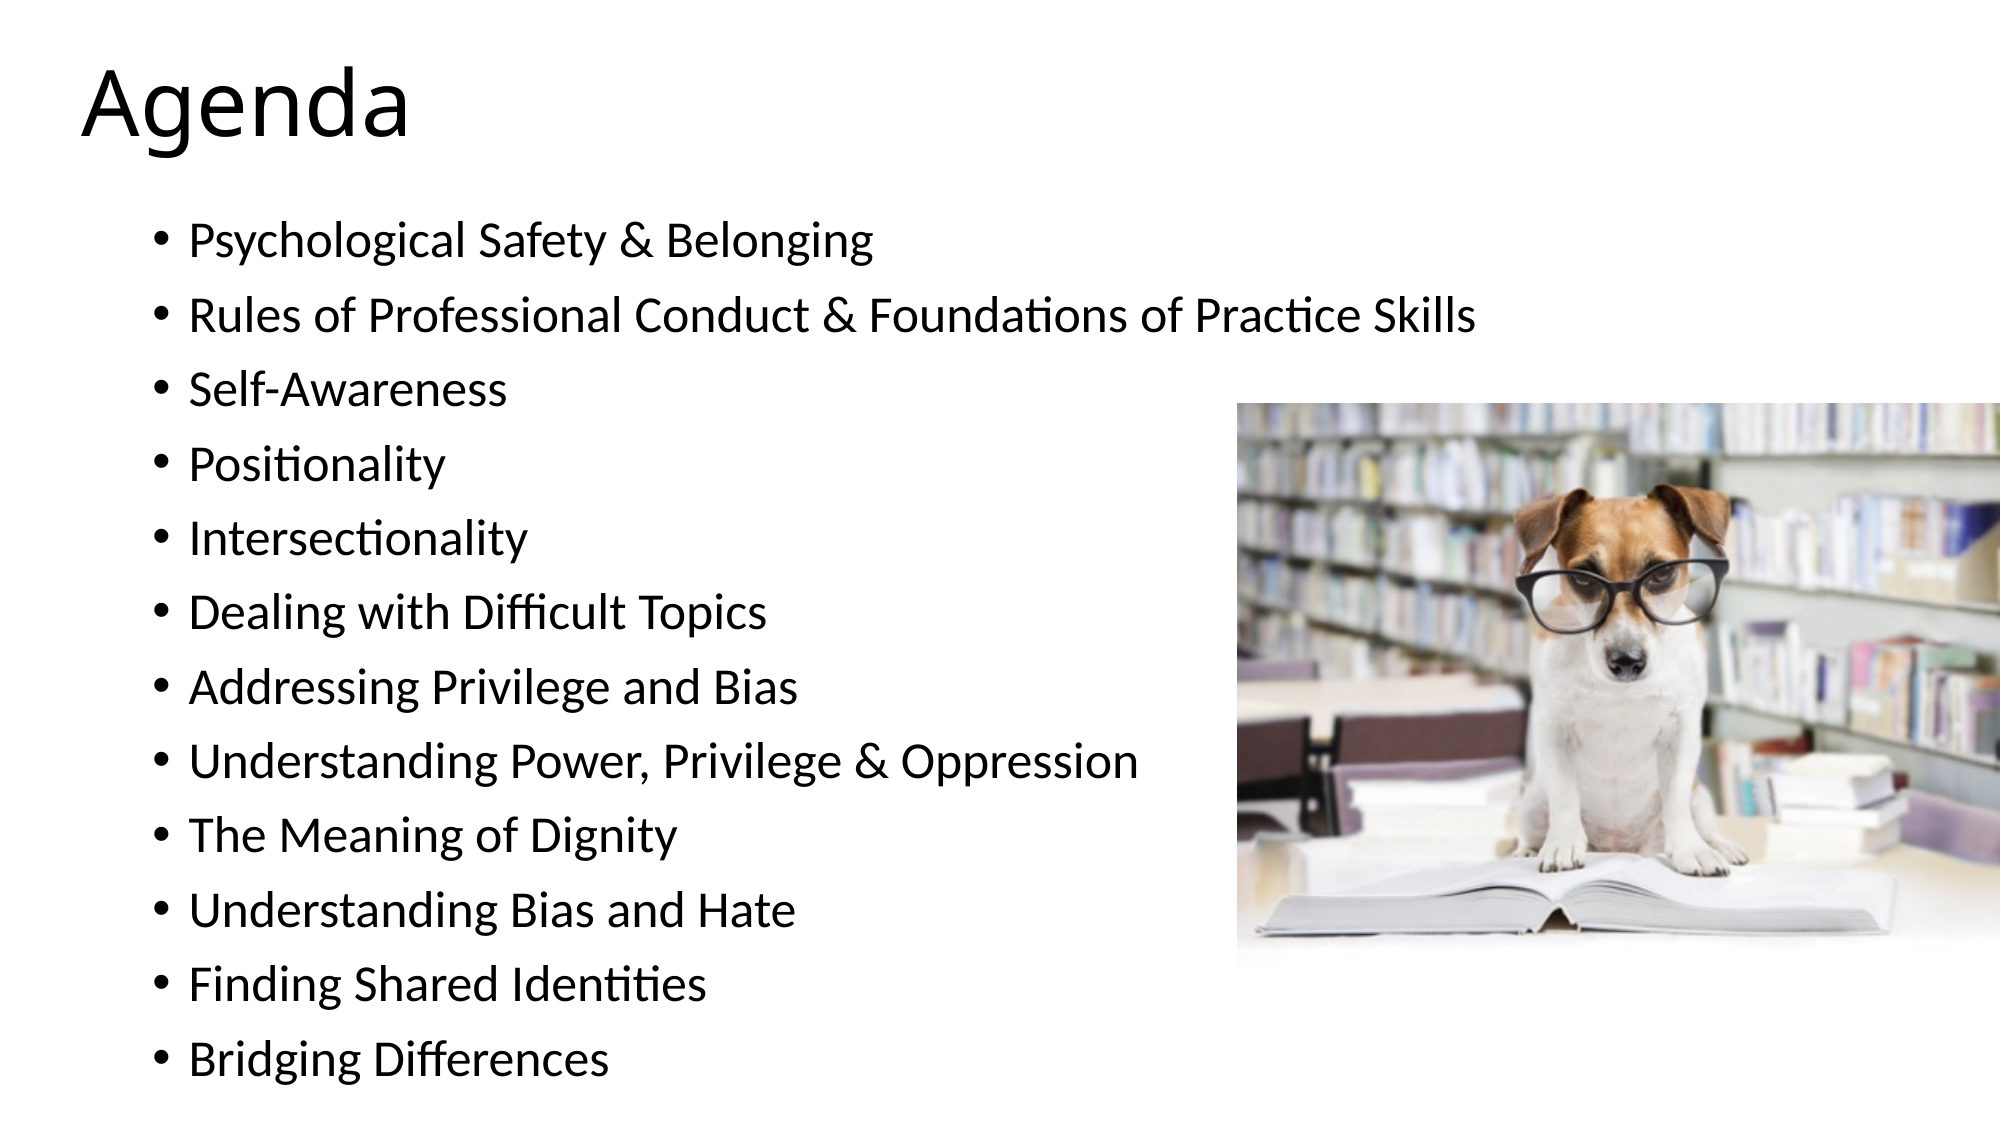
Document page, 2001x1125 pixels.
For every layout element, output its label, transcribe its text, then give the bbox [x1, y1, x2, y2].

title Agenda [66, 44, 1792, 170]
picture [1237, 403, 2000, 967]
list Psychological Safety & Belonging Rules of Professional Conduct & Foundations of Practice Skills Self-Awareness Positionality Intersectionality Dealing with Difficult Topics Addressing Privilege and Bias Understanding Power, Privilege & Oppression The Meaning of Dignity Understanding Bias and Hate Finding Shared Identities Bridging Differences [137, 205, 1863, 1098]
